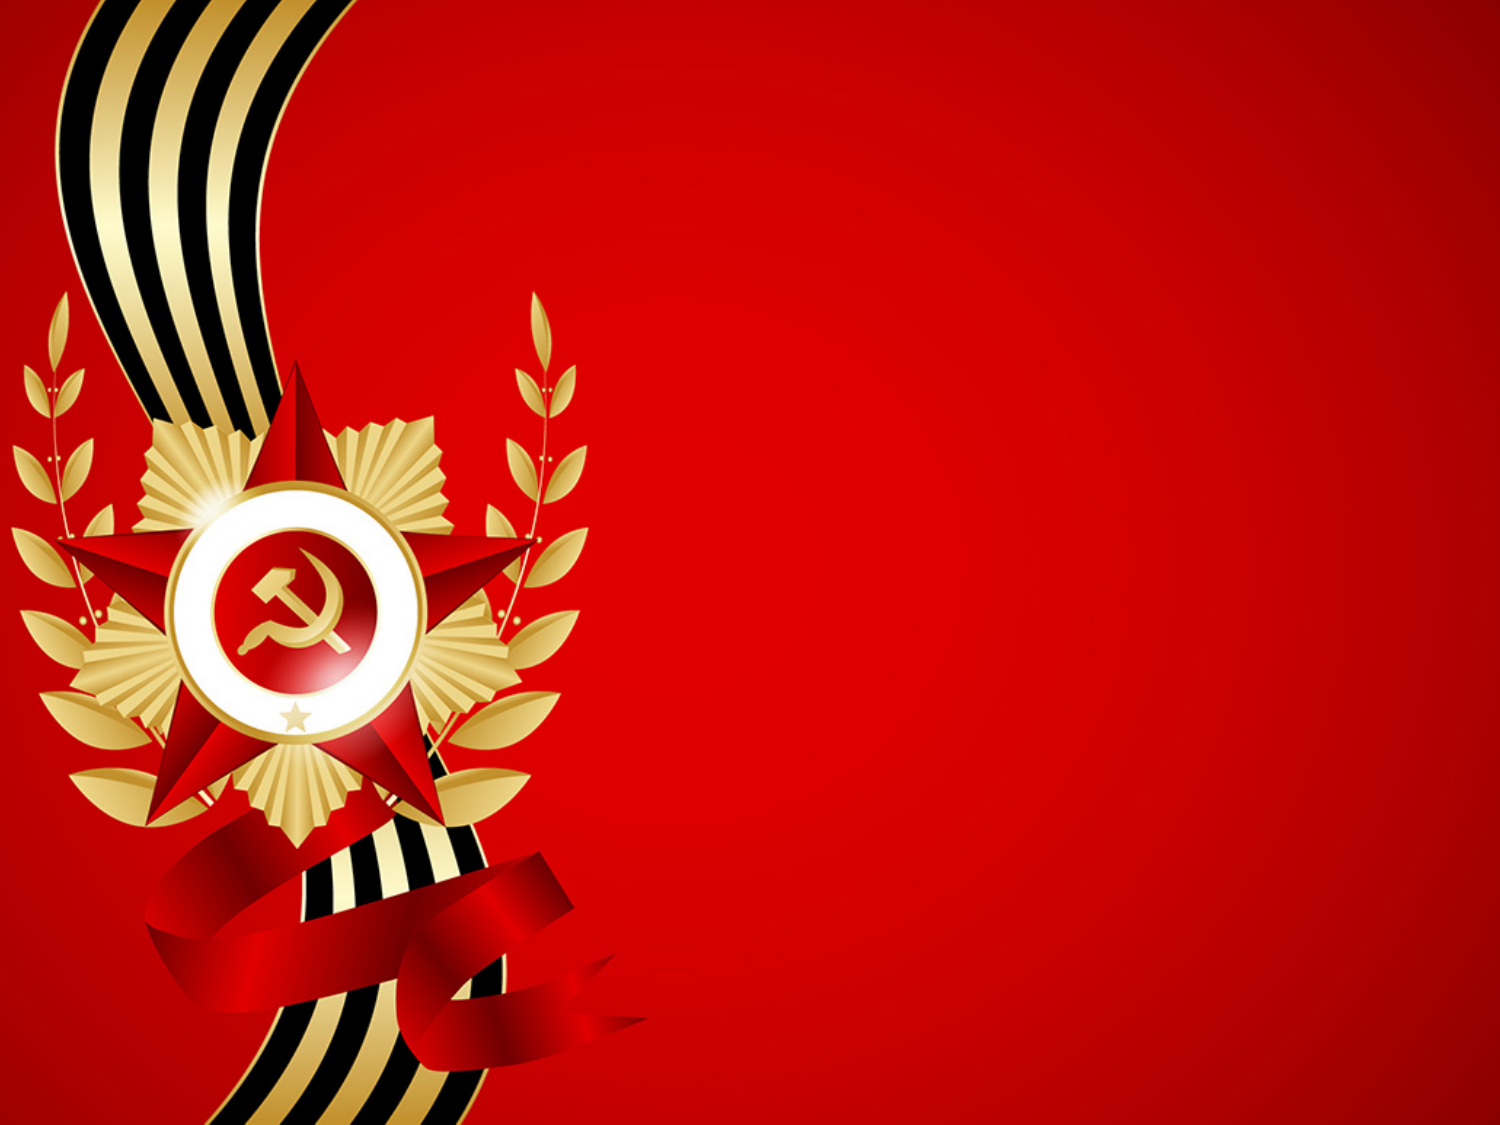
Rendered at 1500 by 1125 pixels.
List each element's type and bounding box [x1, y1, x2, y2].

list [0, 0, 1500, 1125]
